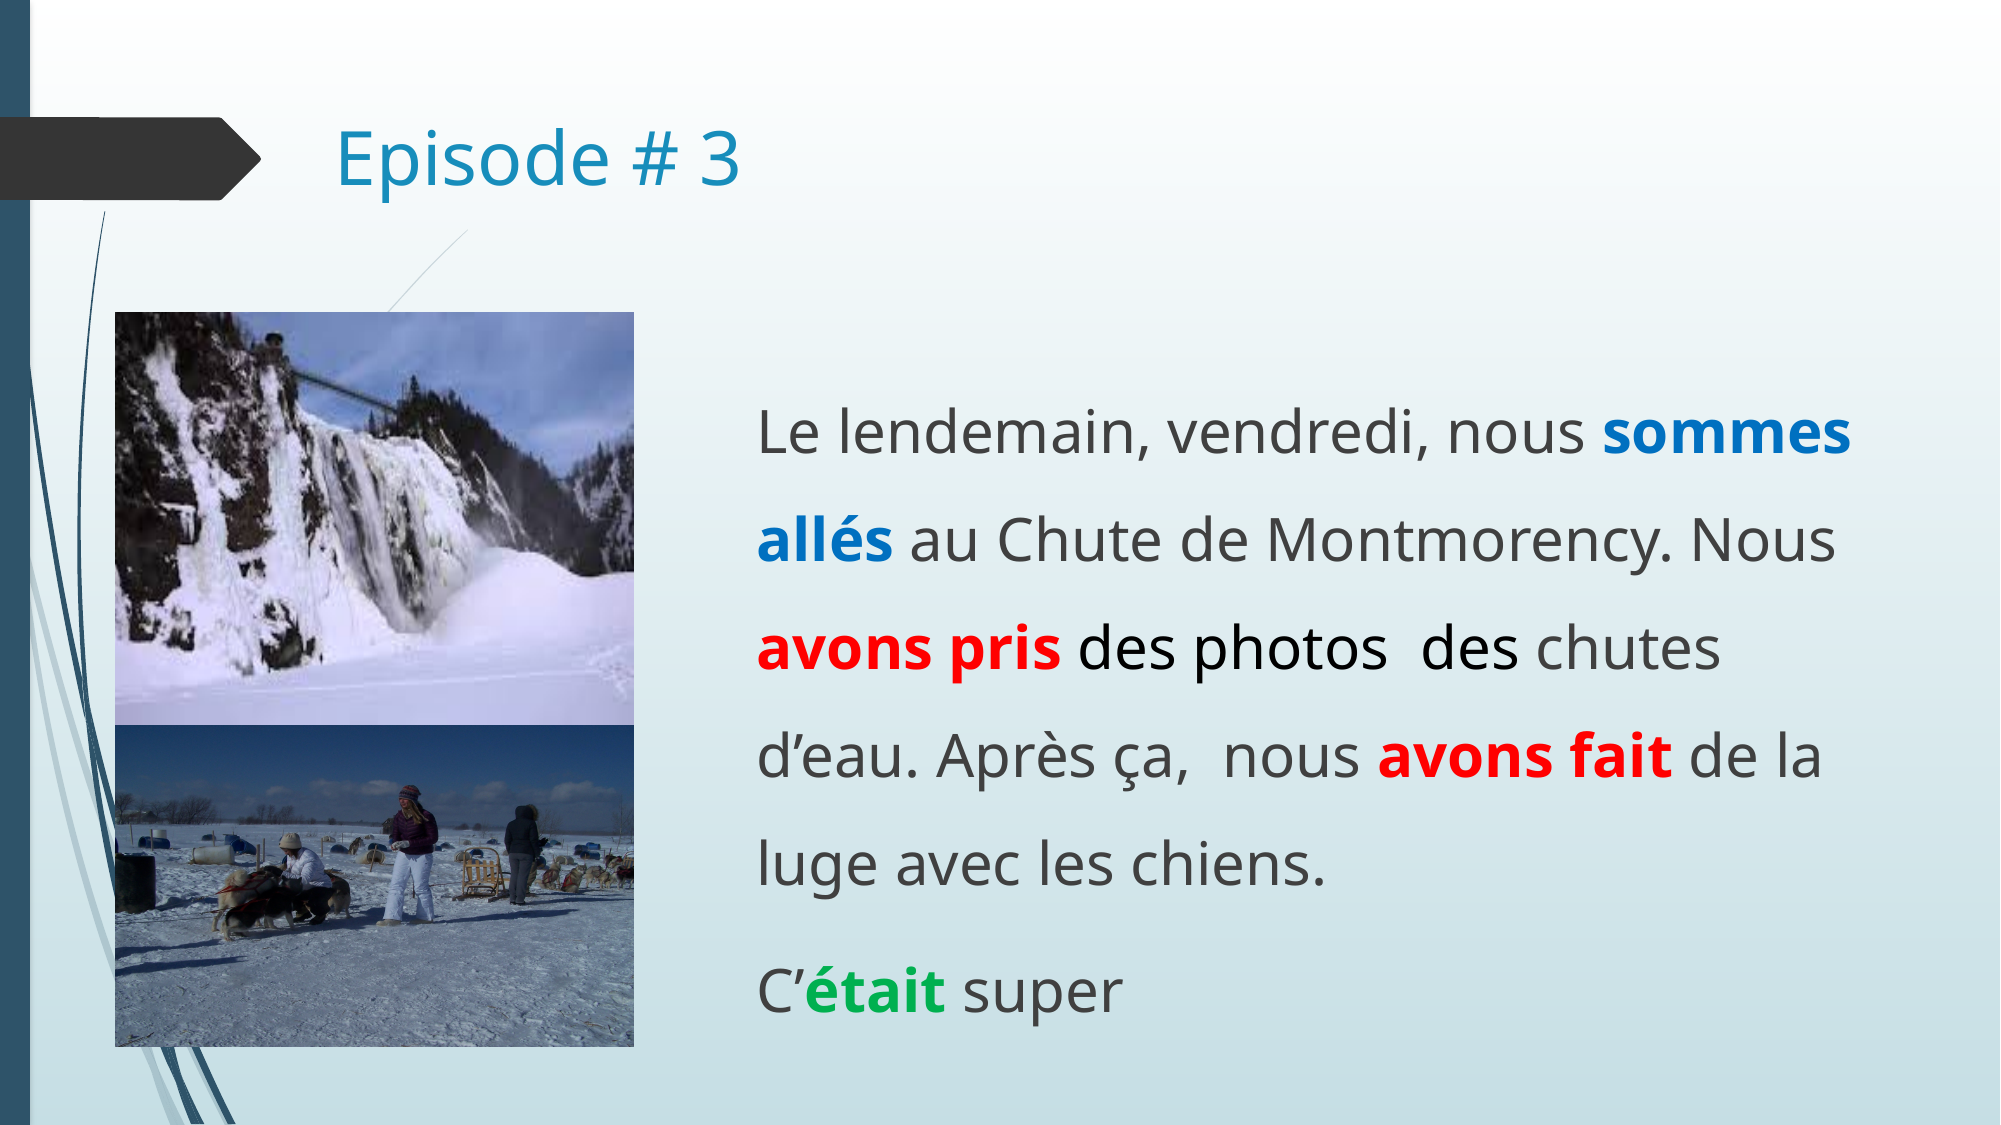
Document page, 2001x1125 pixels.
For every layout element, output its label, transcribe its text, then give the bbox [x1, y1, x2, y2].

title Episode # 3 [319, 102, 1888, 313]
picture [115, 312, 635, 1047]
list Le lendemain, vendredi, nous sommes allés au Chute de Montmorency. Nous avons pris des photos des chutes d’eau. Après ça, nous avons fait de la luge avec les chiens. C’était super [741, 350, 1888, 1125]
